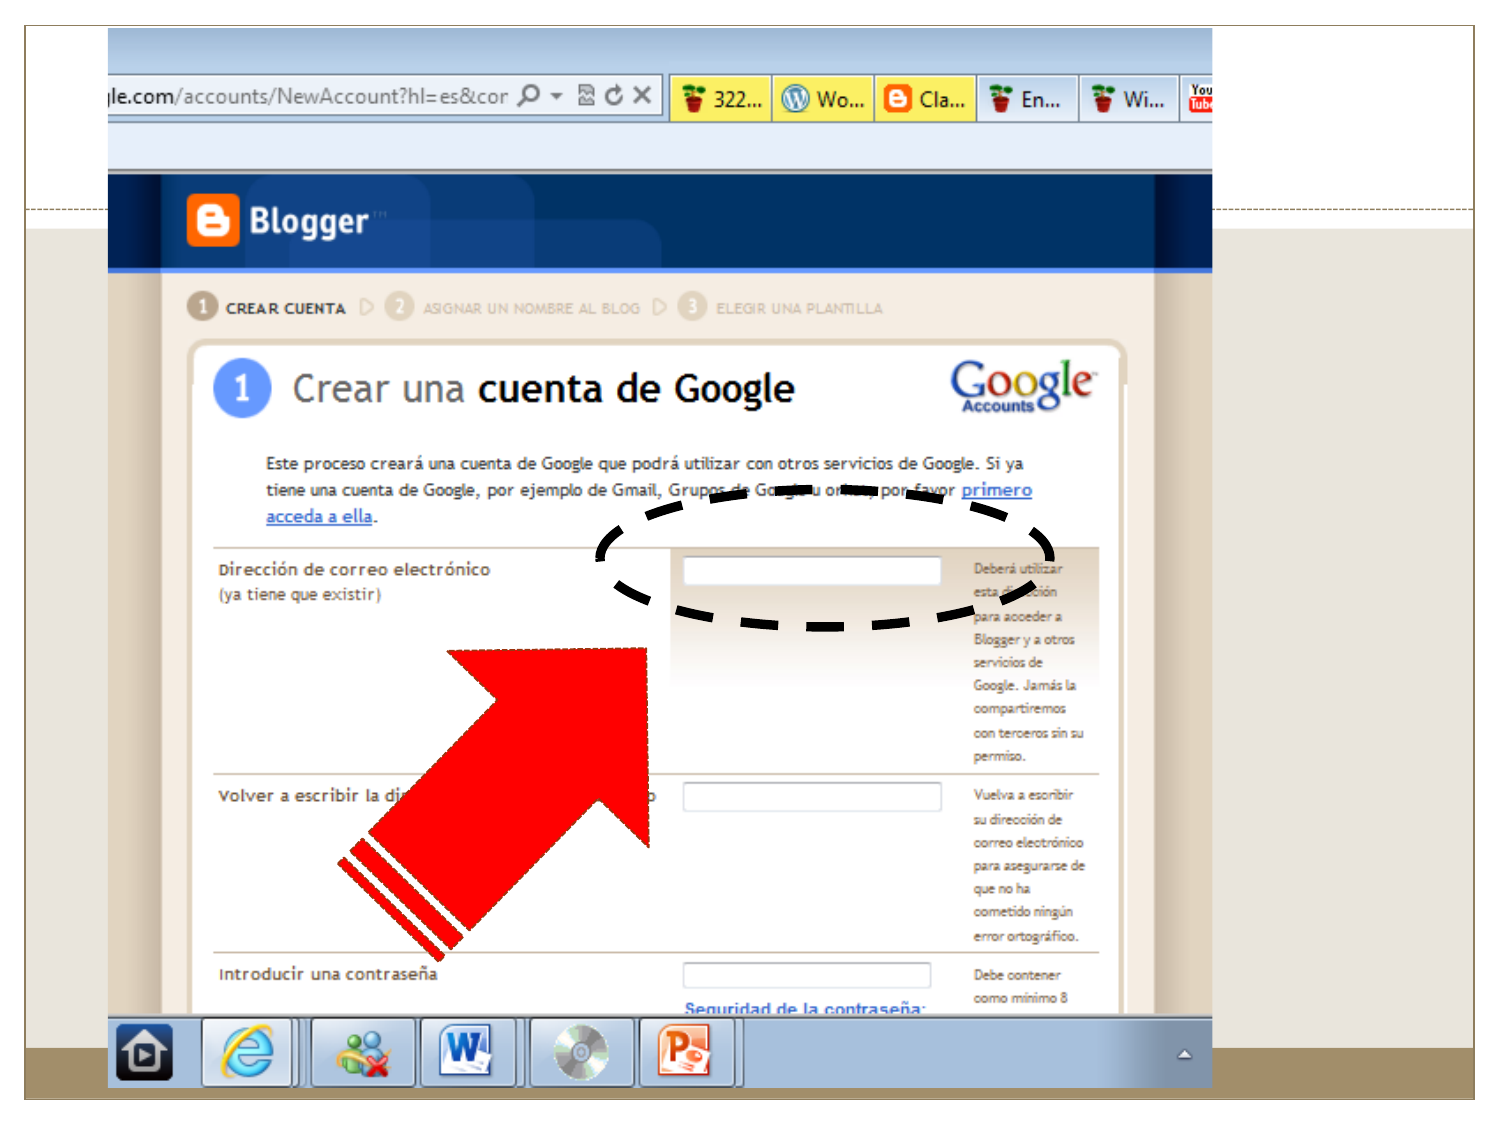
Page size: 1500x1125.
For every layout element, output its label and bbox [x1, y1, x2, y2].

picture [107, 28, 1213, 1088]
